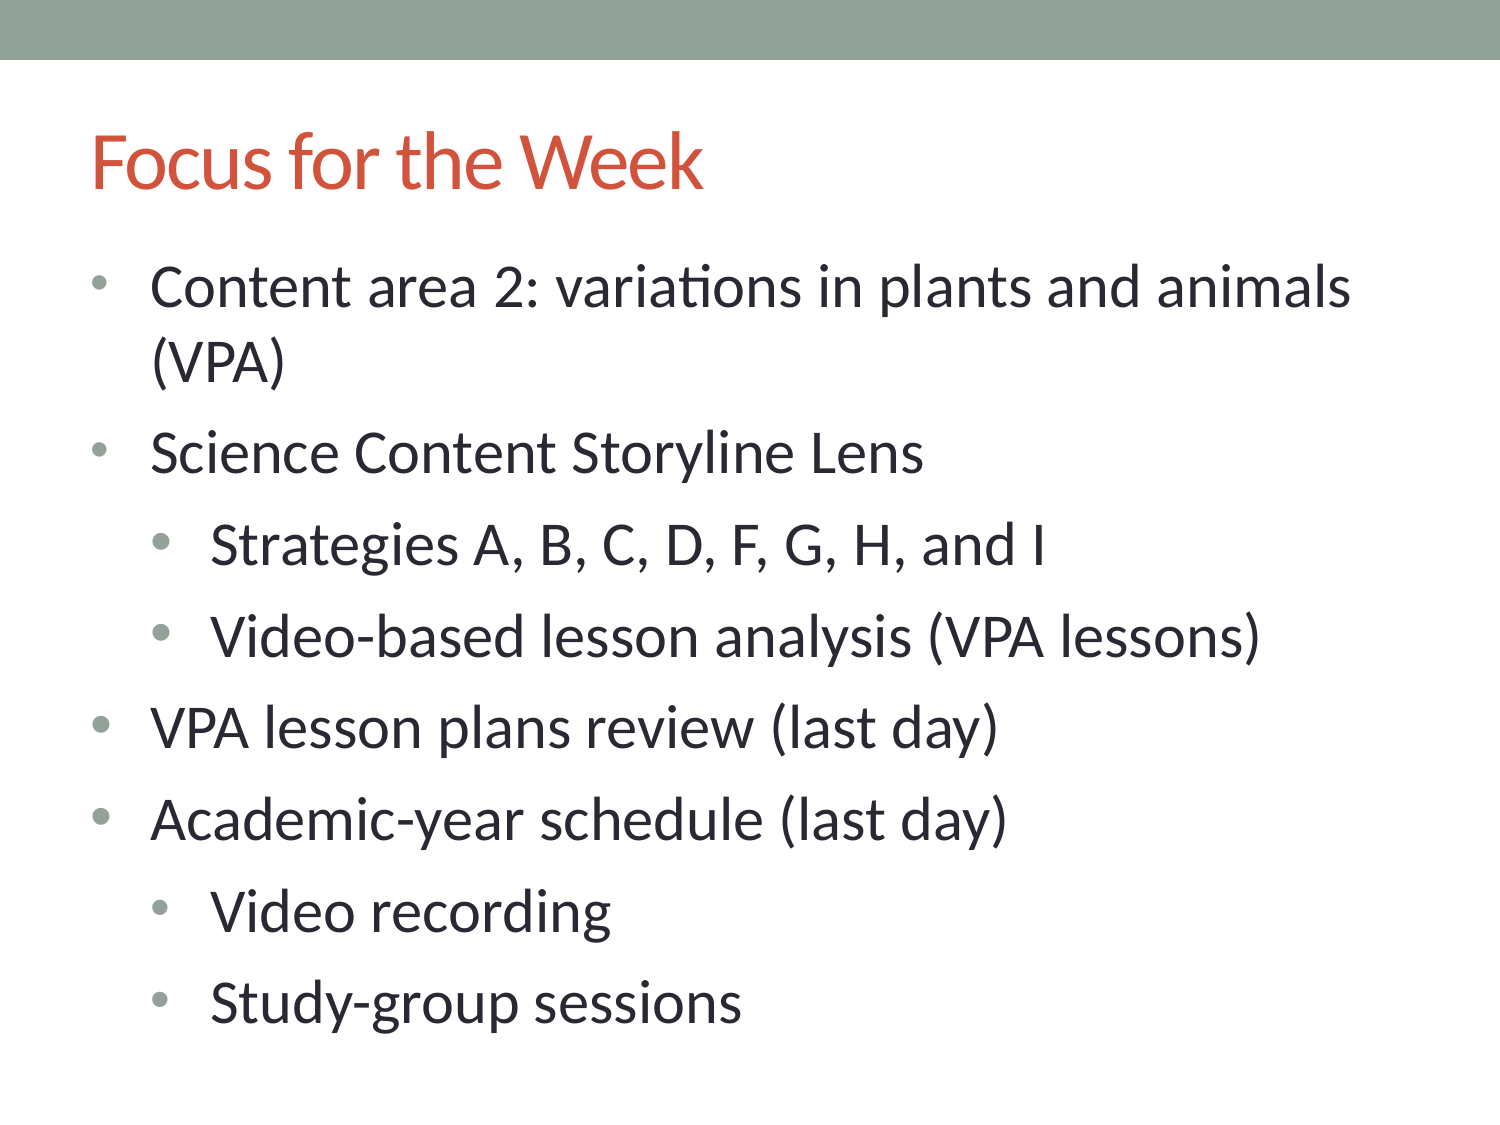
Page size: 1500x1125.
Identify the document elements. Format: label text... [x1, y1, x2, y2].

list Content area 2: variations in plants and animals (VPA) Science Content Storyline Lens Strategies A, B, C, D, F, G, H, and I Video-based lesson analysis (VPA lessons) VPA lesson plans review (last day) Academic-year schedule (last day) Video recording Study-group sessions [75, 237, 1425, 1038]
title Focus for the Week [75, 75, 1425, 237]
